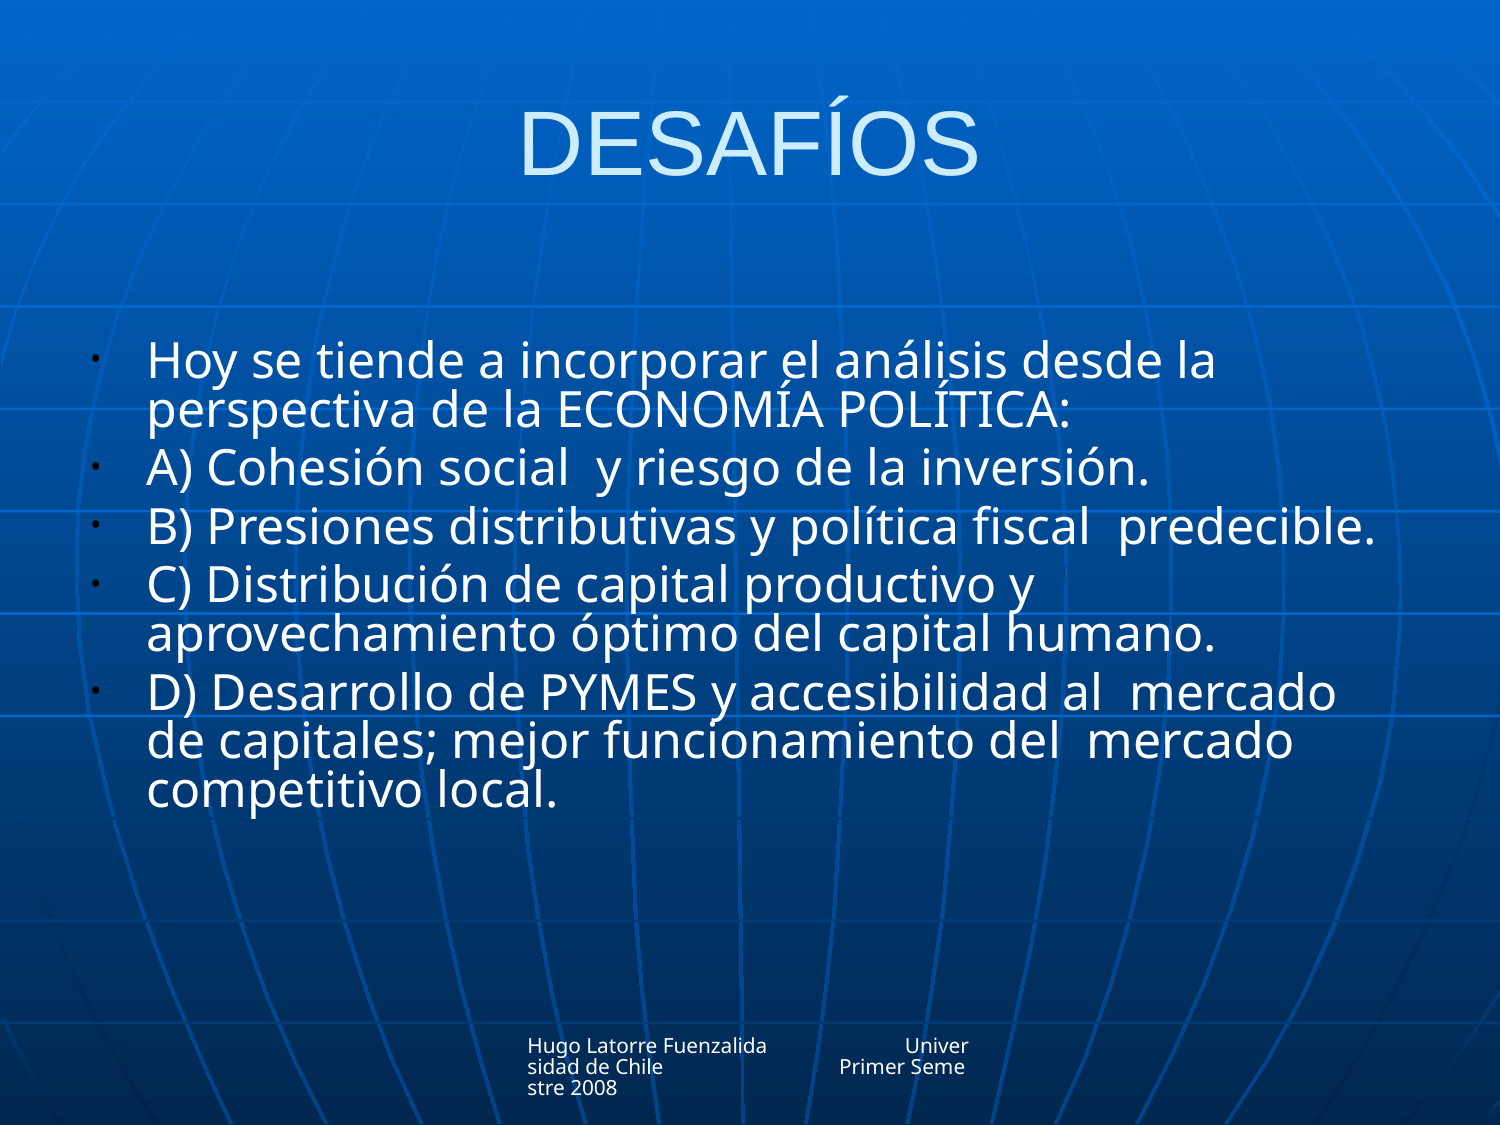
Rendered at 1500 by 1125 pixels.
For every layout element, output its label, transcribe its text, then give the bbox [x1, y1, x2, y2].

list Hoy se tiende a incorporar el análisis desde la perspectiva de la ECONOMÍA POLÍTICA: A) Cohesión social y riesgo de la inversión. B) Presiones distributivas y política fiscal predecible. C) Distribución de capital productivo y aprovechamiento óptimo del capital humano. D) Desarrollo de PYMES y accesibilidad al mercado de capitales; mejor funcionamiento del mercado competitivo local. [74, 262, 1426, 1006]
footer Hugo Latorre Fuenzalida Universidad de Chile Primer Semestre 2008 [512, 1024, 988, 1101]
title DESAFÍOS [74, 45, 1426, 233]
